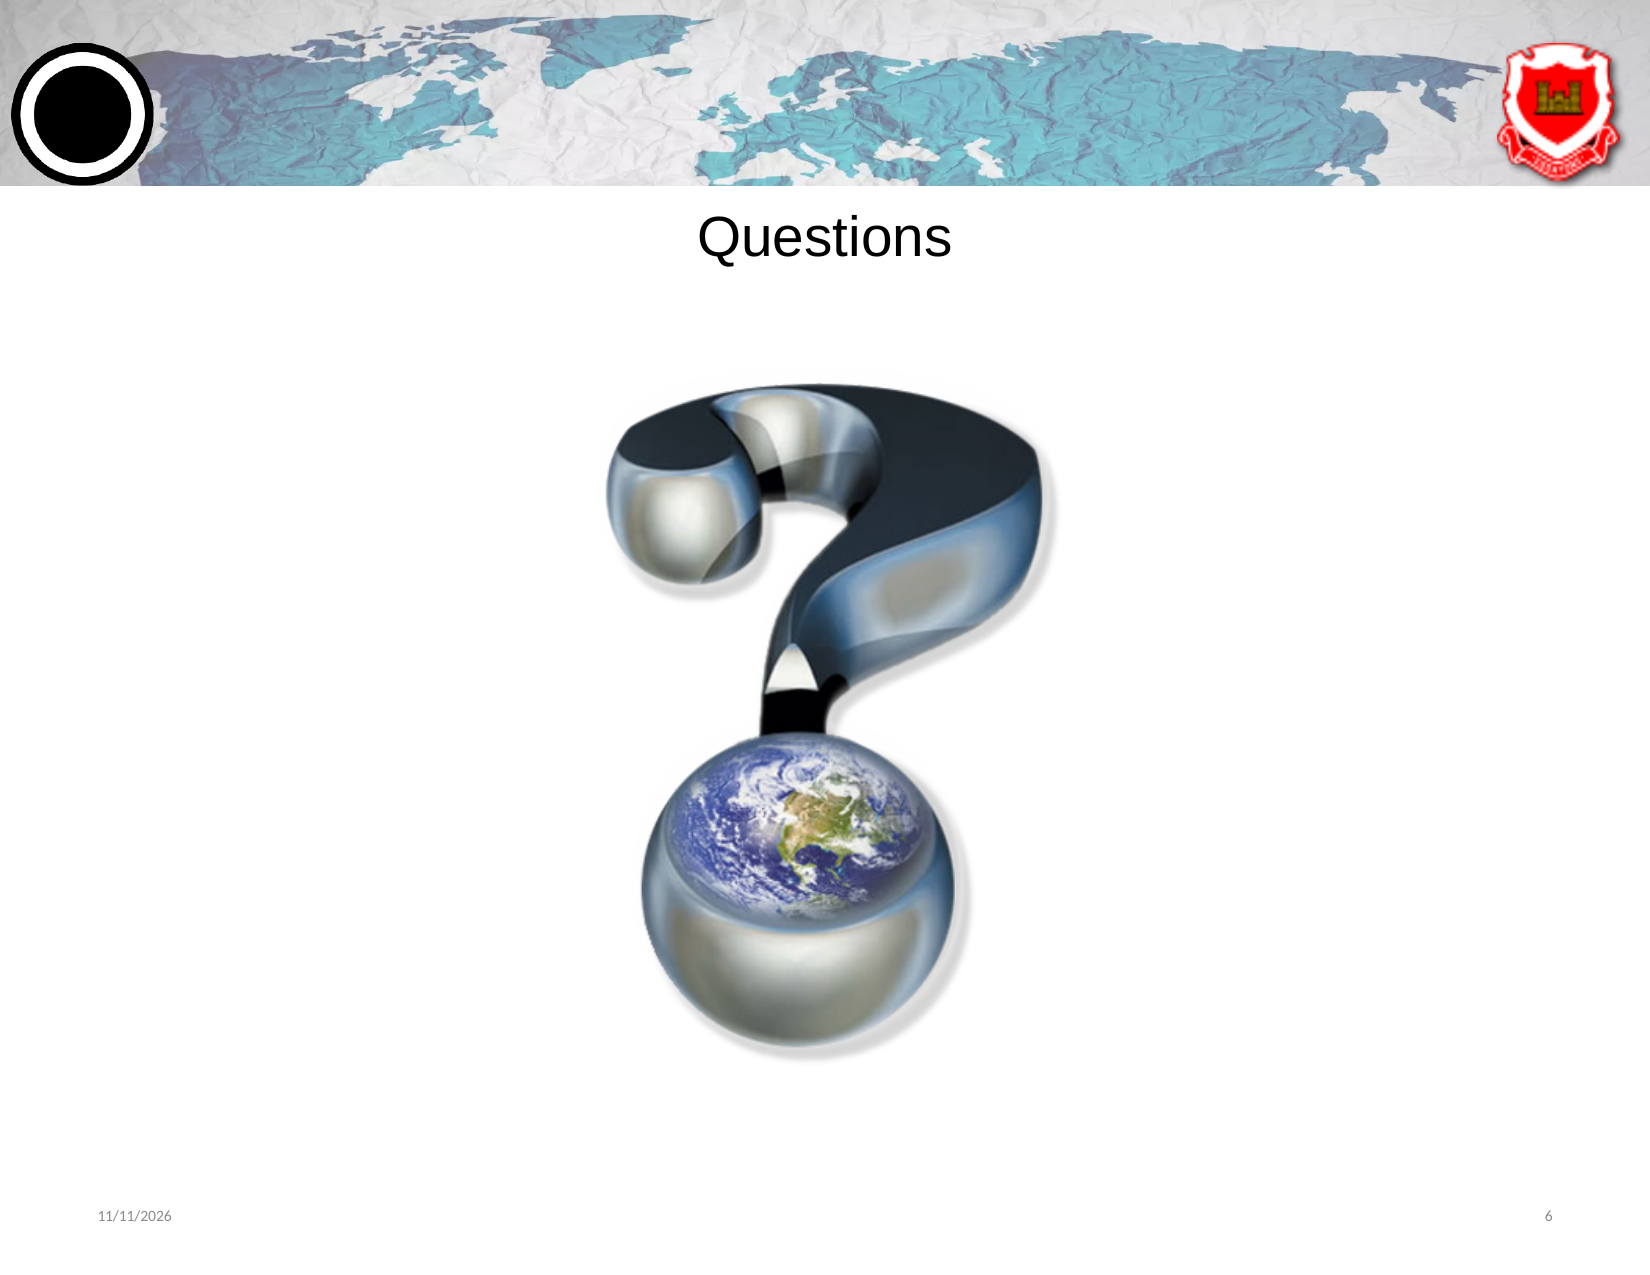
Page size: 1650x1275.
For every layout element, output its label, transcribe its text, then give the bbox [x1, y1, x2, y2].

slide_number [82, 1181, 468, 1250]
slide_number 6 [1182, 1181, 1568, 1250]
title Questions [82, 127, 1568, 340]
picture [1497, 43, 1620, 181]
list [584, 365, 1066, 1071]
picture [11, 43, 154, 186]
